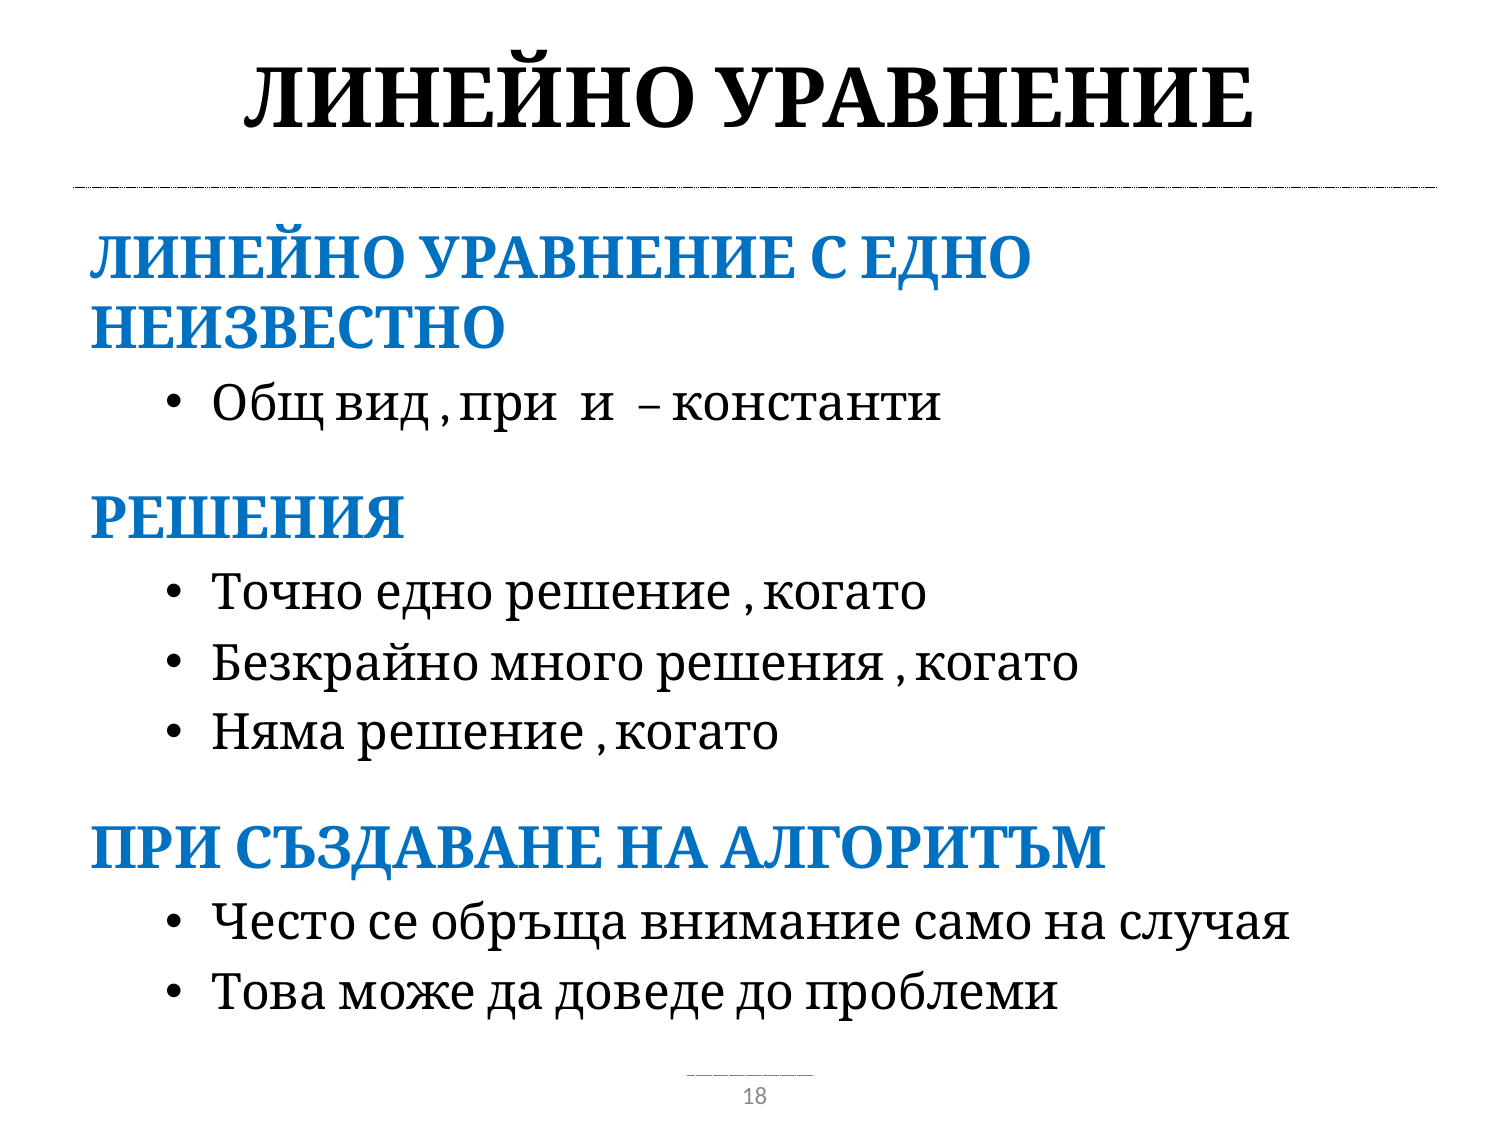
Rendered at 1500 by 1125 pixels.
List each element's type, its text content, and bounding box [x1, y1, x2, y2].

title Линейно уравнение [0, 0, 1500, 188]
slide_number 18 [579, 1065, 930, 1125]
